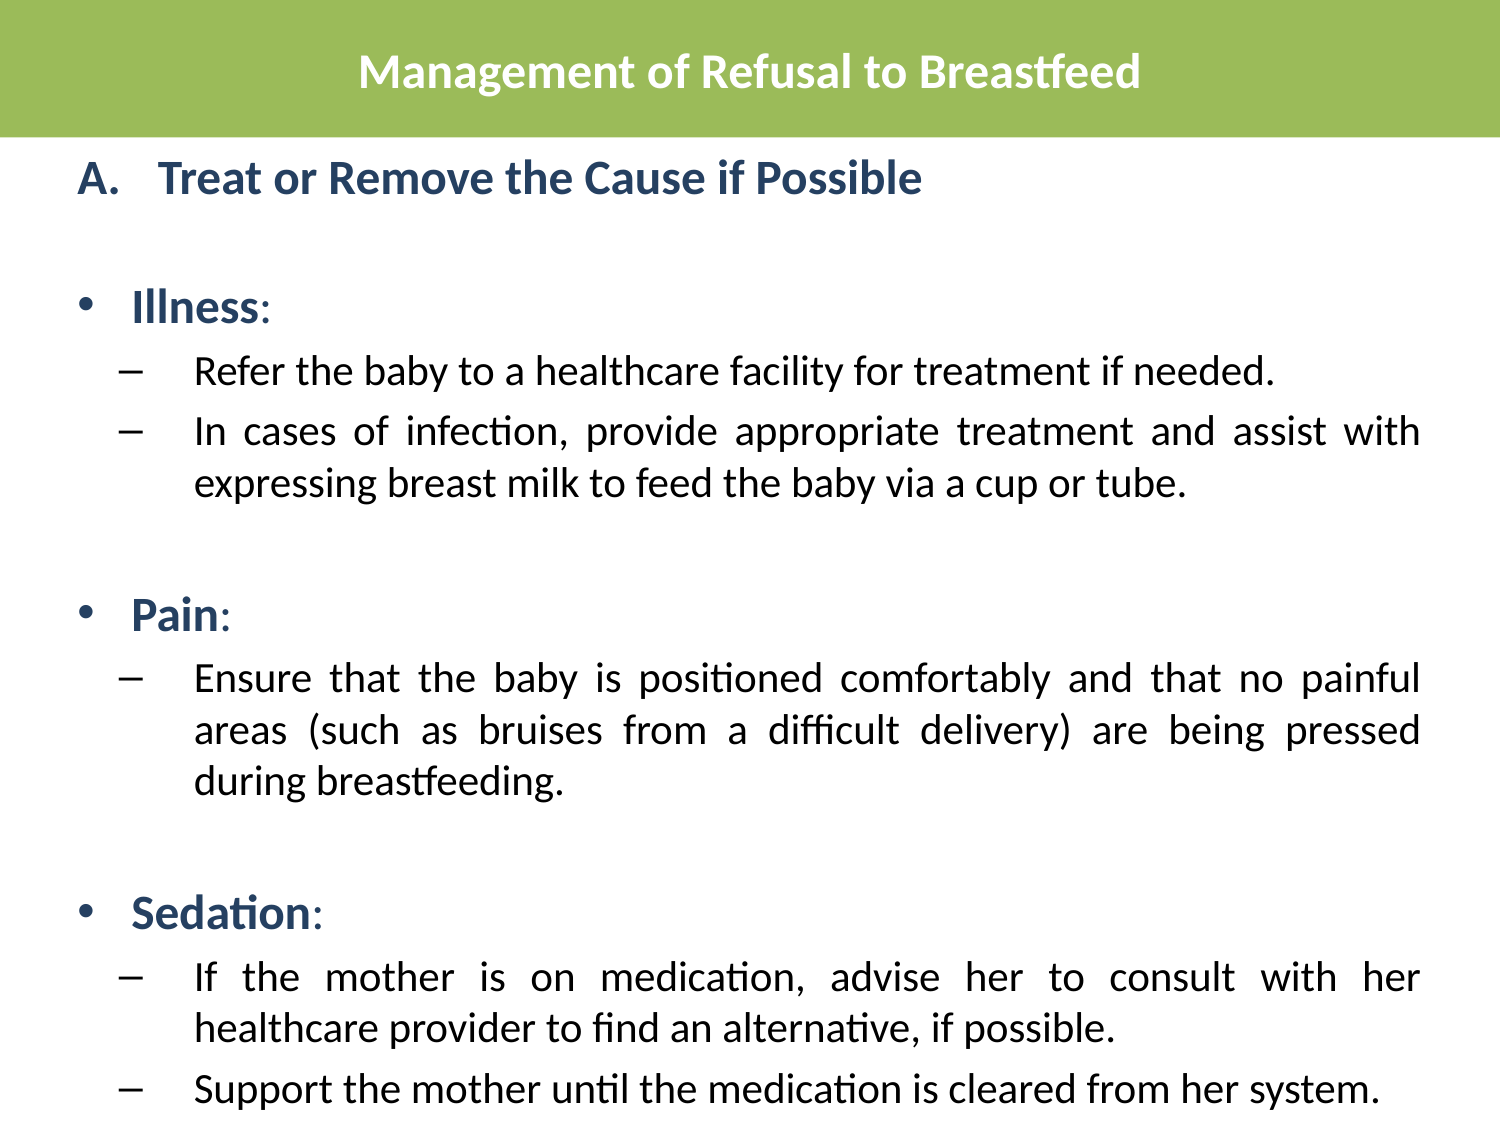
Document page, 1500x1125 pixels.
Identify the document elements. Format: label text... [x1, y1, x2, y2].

text_box Management of Refusal to Breastfeed [0, 0, 1500, 138]
list Treat or Remove the Cause if Possible Illness: Refer the baby to a healthcare facility for treatment if needed. In cases of infection, provide appropriate treatment and assist with expressing breast milk to feed the baby via a cup or tube. Pain: Ensure that the baby is positioned comfortably and that no painful areas (such as bruises from a difficult delivery) are being pressed during breastfeeding. Sedation: If the mother is on medication, advise her to consult with her healthcare provider to find an alternative, if possible. Support the mother until the medication is cleared from her system. [62, 137, 1438, 1125]
